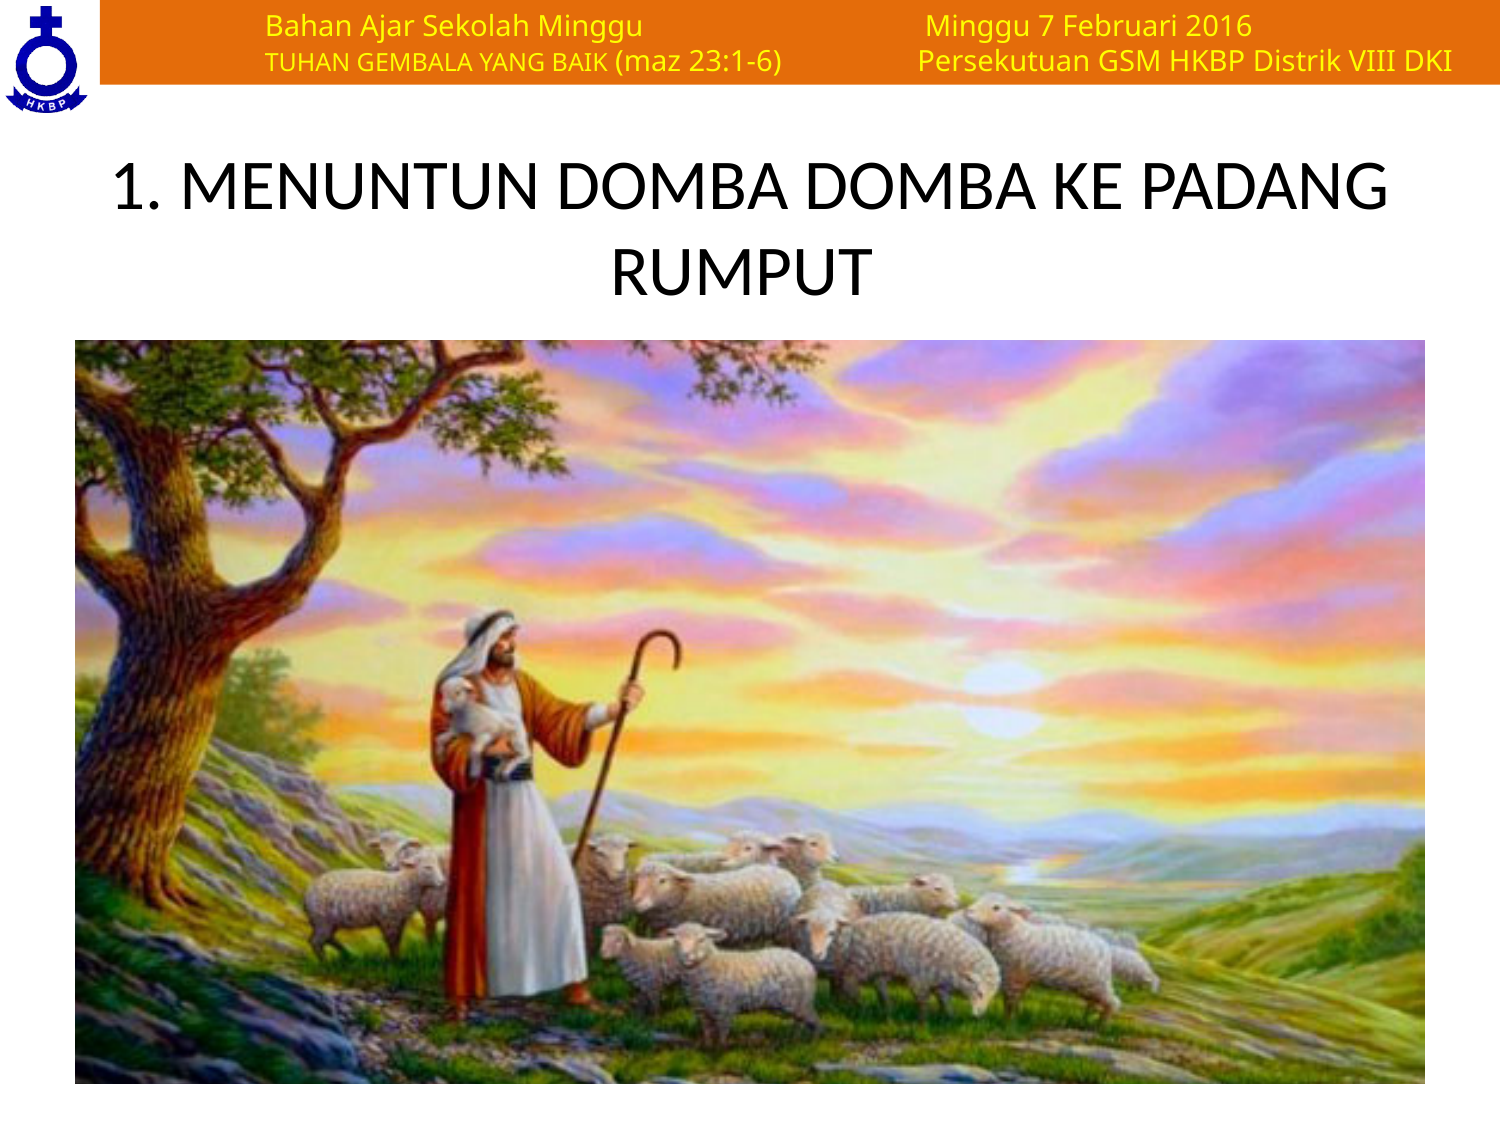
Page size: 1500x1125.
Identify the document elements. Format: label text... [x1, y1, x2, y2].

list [74, 340, 1426, 1084]
title 1. MENUNTUN DOMBA DOMBA KE PADANG RUMPUT [75, 130, 1425, 318]
picture [5, 6, 88, 113]
